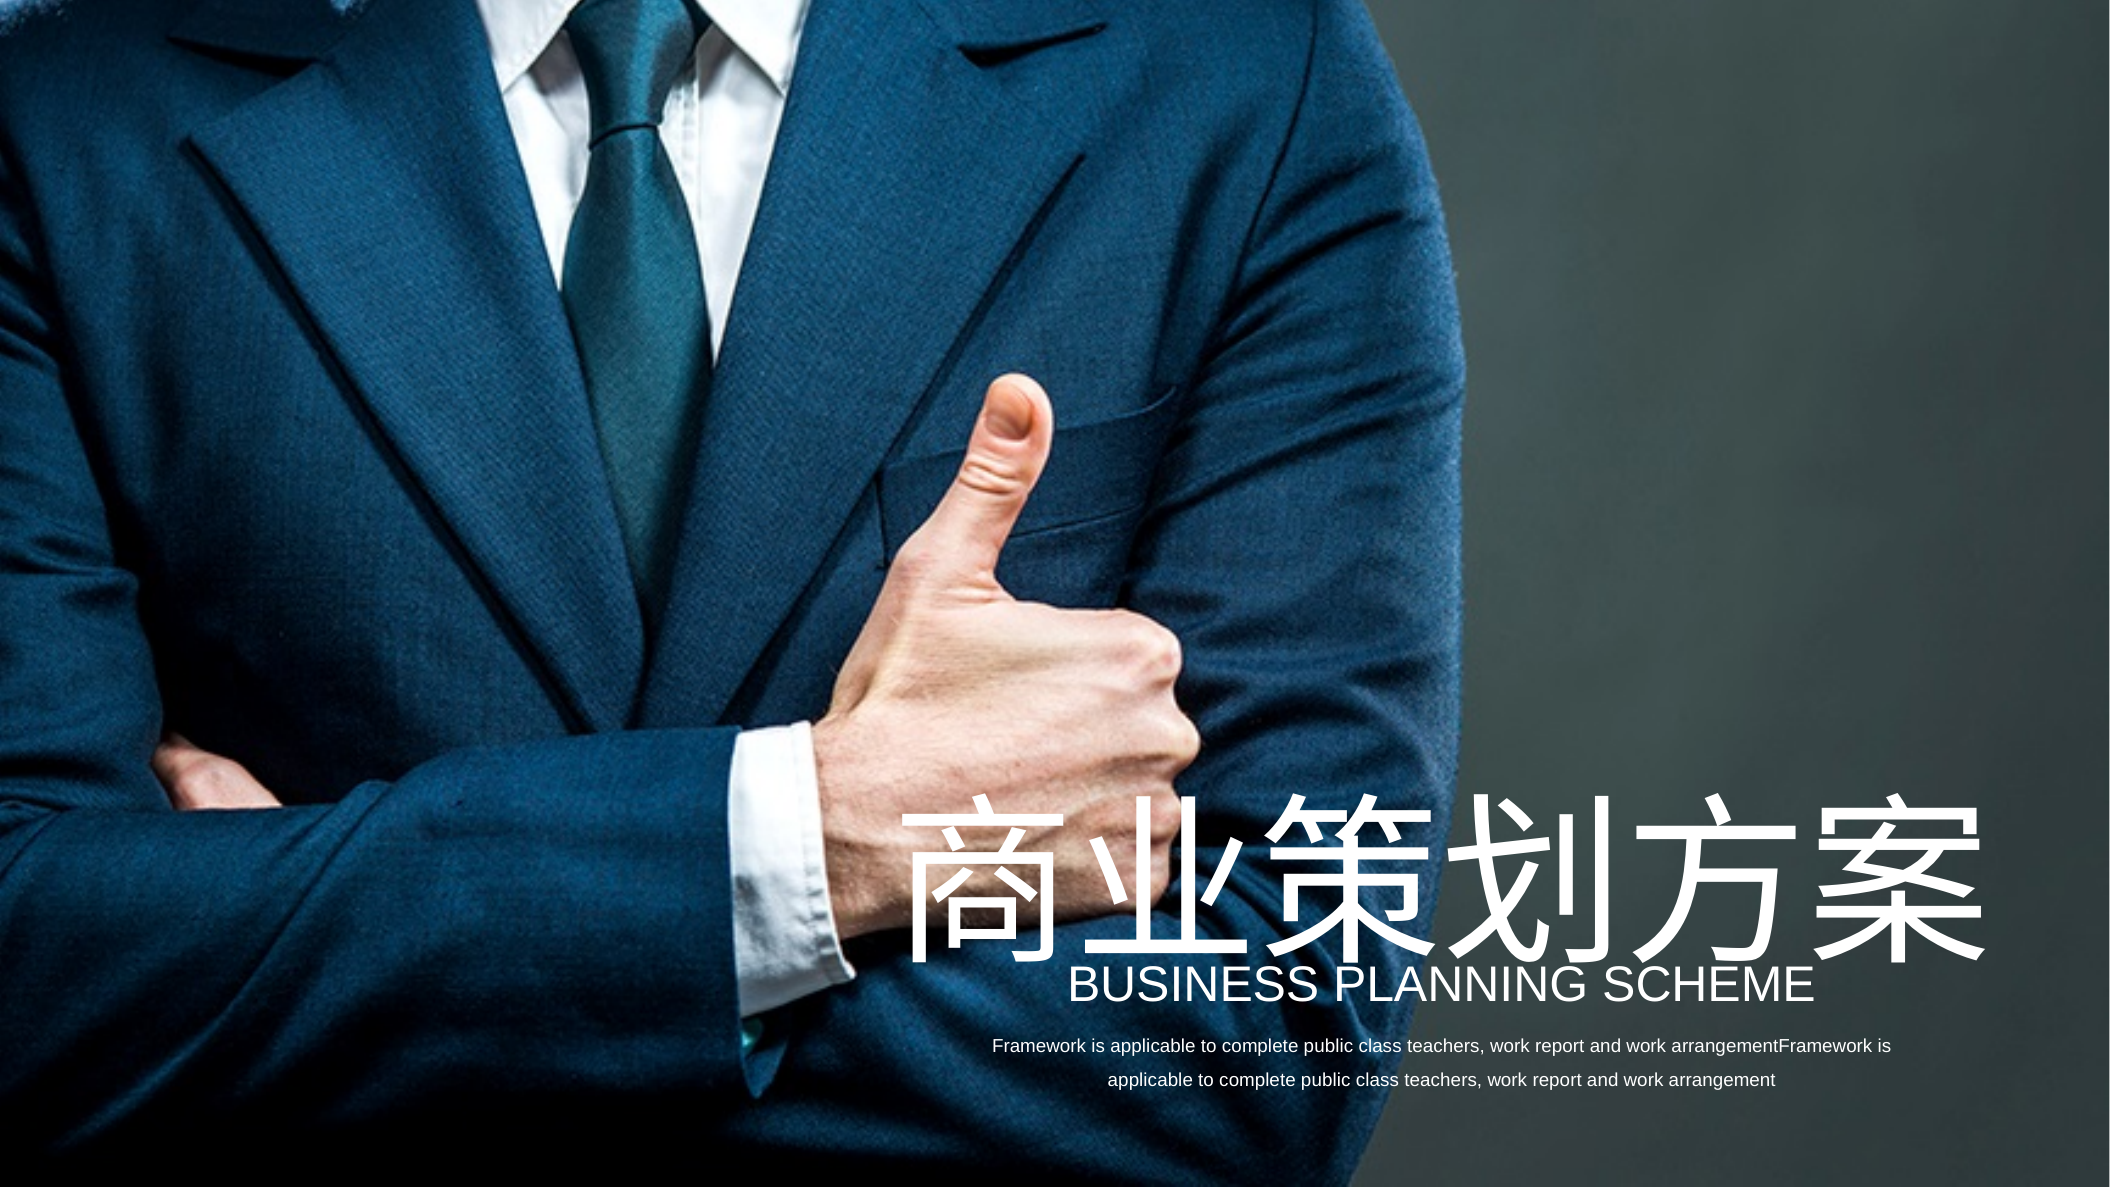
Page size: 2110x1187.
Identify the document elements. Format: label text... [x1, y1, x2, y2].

text_box 商业策划方案 [865, 757, 2018, 993]
text_box [0, 0, 2110, 1187]
text_box Business planning scheme [1002, 944, 1881, 1015]
text_box Framework is applicable to complete public class teachers, work report and work arrangementFramework is applicable to complete public class teachers, work report and work arrangement [968, 1015, 1914, 1098]
